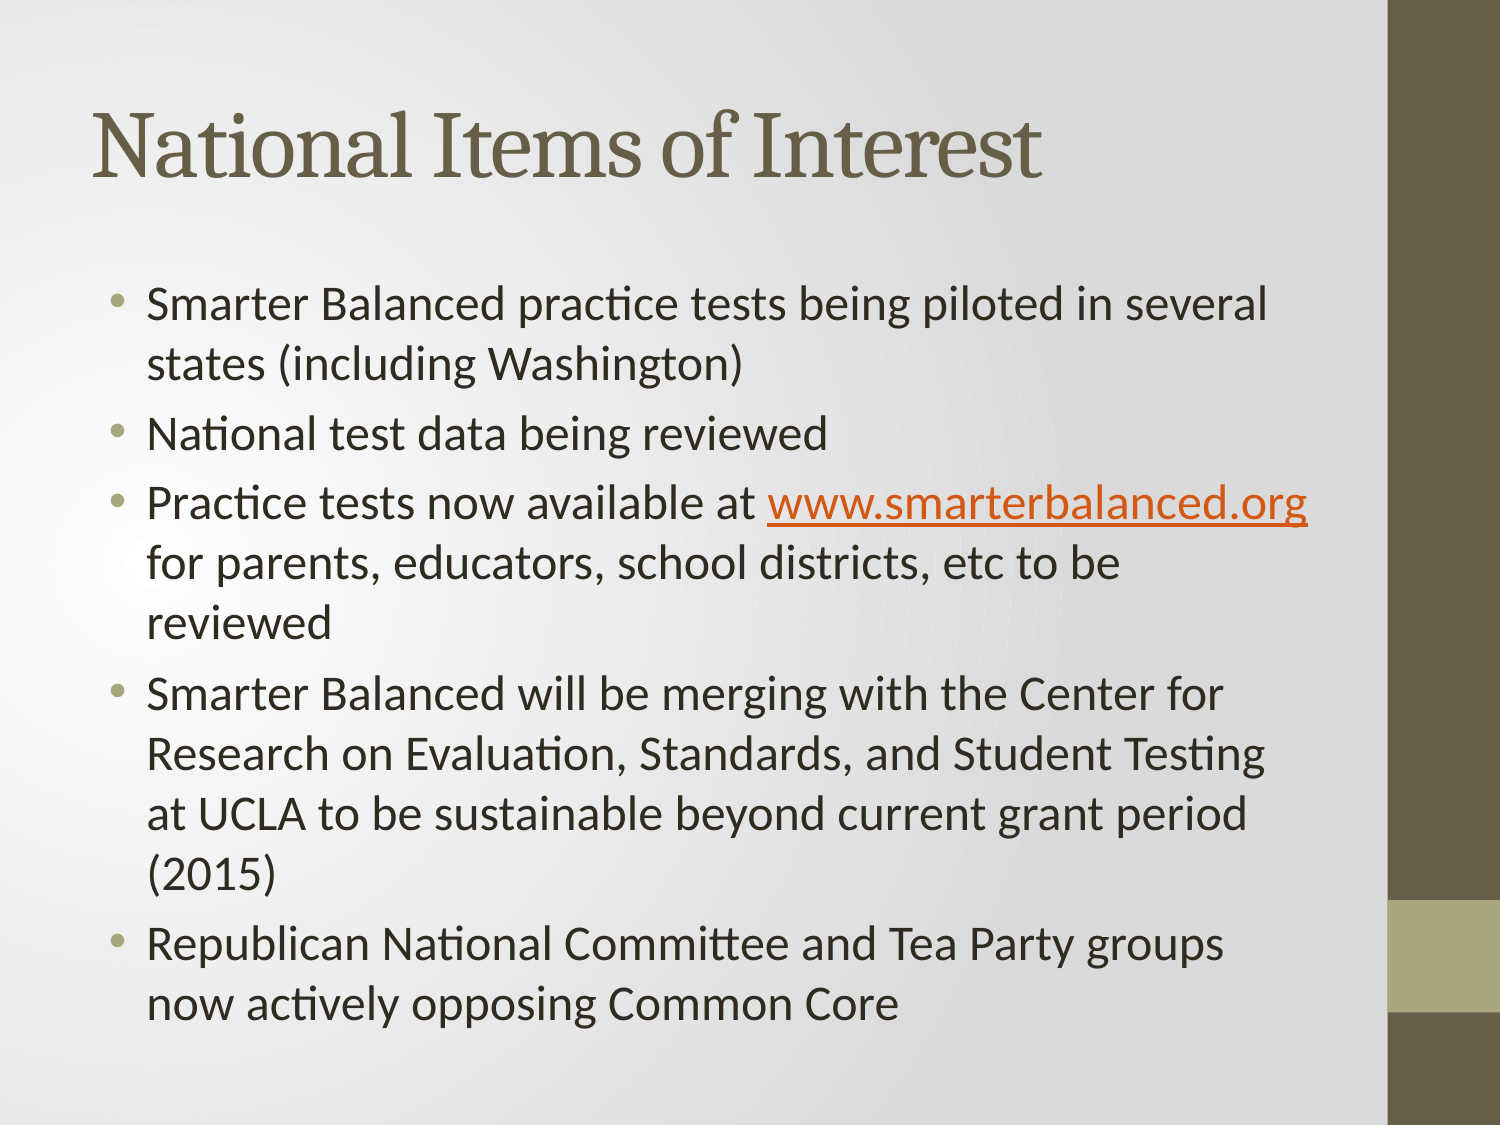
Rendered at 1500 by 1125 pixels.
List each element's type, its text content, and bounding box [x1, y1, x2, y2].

list Smarter Balanced practice tests being piloted in several states (including Washington) National test data being reviewed Practice tests now available at www.smarterbalanced.org for parents, educators, school districts, etc to be reviewed Smarter Balanced will be merging with the Center for Research on Evaluation, Standards, and Student Testing at UCLA to be sustainable beyond current grant period (2015) Republican National Committee and Tea Party groups now actively opposing Common Core [75, 262, 1325, 1050]
title National Items of Interest [75, 45, 1325, 233]
